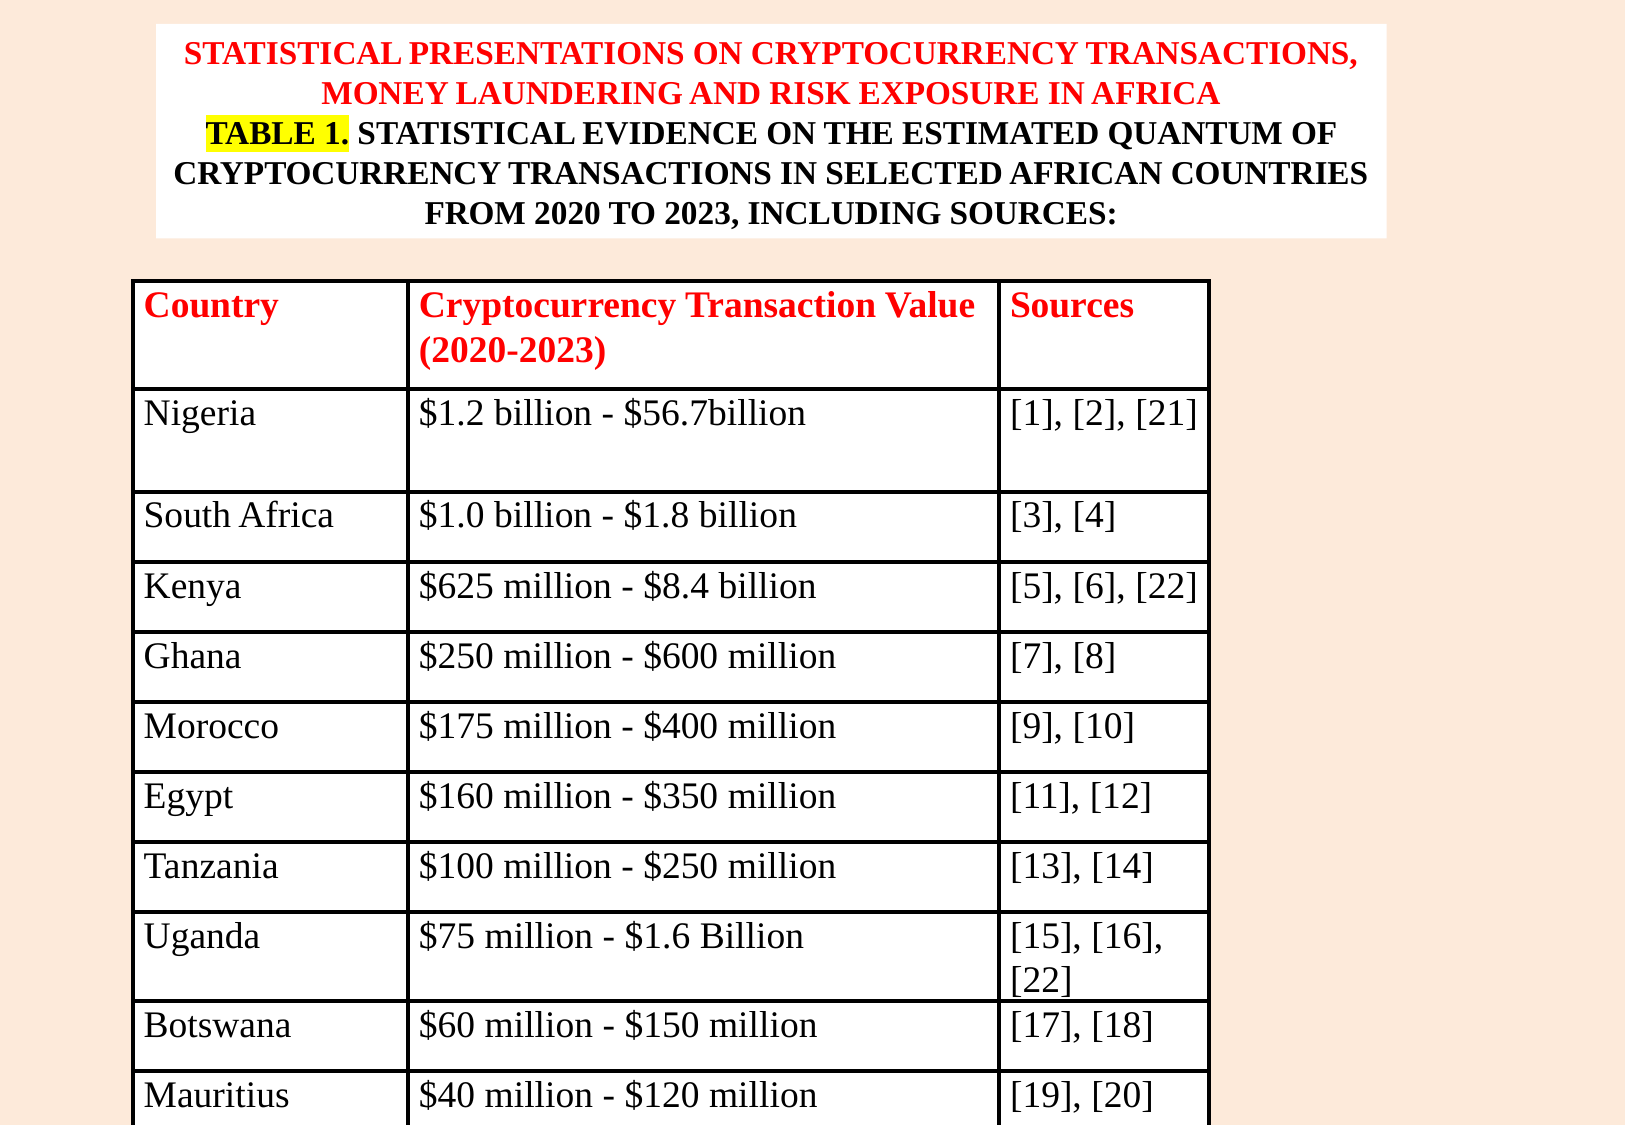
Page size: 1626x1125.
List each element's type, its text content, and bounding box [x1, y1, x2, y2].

table_cell [19], [20] [1001, 1073, 1207, 1125]
table_cell $160 million - $350 million [410, 774, 997, 840]
table_cell Mauritius [135, 1073, 406, 1125]
table_cell [13], [14] [1001, 844, 1207, 910]
table_cell [17], [18] [1001, 1003, 1207, 1069]
table_cell $75 million - $1.6 Billion [410, 914, 997, 999]
table_cell Tanzania [135, 844, 406, 910]
table_cell [5], [6], [22] [1001, 564, 1207, 630]
table_cell $1.2 billion - $56.7billion [410, 391, 997, 490]
text_box STATISTICAL PRESENTATIONS ON CRYPTOCURRENCY TRANSACTIONS, MONEY LAUNDERING AND RISK EXPOSURE IN AFRICA TABLE 1. STATISTICAL EVIDENCE ON THE ESTIMATED QUANTUM OF CRYPTOCURRENCY TRANSACTIONS IN SELECTED AFRICAN COUNTRIES FROM 2020 TO 2023, INCLUDING SOURCES: [156, 23, 1387, 239]
table_cell Morocco [135, 704, 406, 770]
table_cell [9], [10] [1001, 704, 1207, 770]
table_header Cryptocurrency Transaction Value (2020-2023) [410, 283, 997, 387]
table_cell $250 million - $600 million [410, 634, 997, 700]
table_cell Ghana [135, 634, 406, 700]
table_cell $60 million - $150 million [410, 1003, 997, 1069]
table_cell $100 million - $250 million [410, 844, 997, 910]
table_cell [15], [16], [22] [1001, 914, 1207, 999]
table_cell [7], [8] [1001, 634, 1207, 700]
table_cell $1.0 billion - $1.8 billion [410, 494, 997, 560]
table_header Country [135, 283, 406, 387]
table_cell Nigeria [135, 391, 406, 490]
table_cell Egypt [135, 774, 406, 840]
table_cell South Africa [135, 494, 406, 560]
table_cell $625 million - $8.4 billion [410, 564, 997, 630]
table_cell Uganda [135, 914, 406, 999]
table_cell [11], [12] [1001, 774, 1207, 840]
table_cell $40 million - $120 million [410, 1073, 997, 1125]
table_cell Botswana [135, 1003, 406, 1069]
table_cell $175 million - $400 million [410, 704, 997, 770]
table_header Sources [1001, 283, 1207, 387]
table_cell [3], [4] [1001, 494, 1207, 560]
table_cell Kenya [135, 564, 406, 630]
table_cell [1], [2], [21] [1001, 391, 1207, 490]
